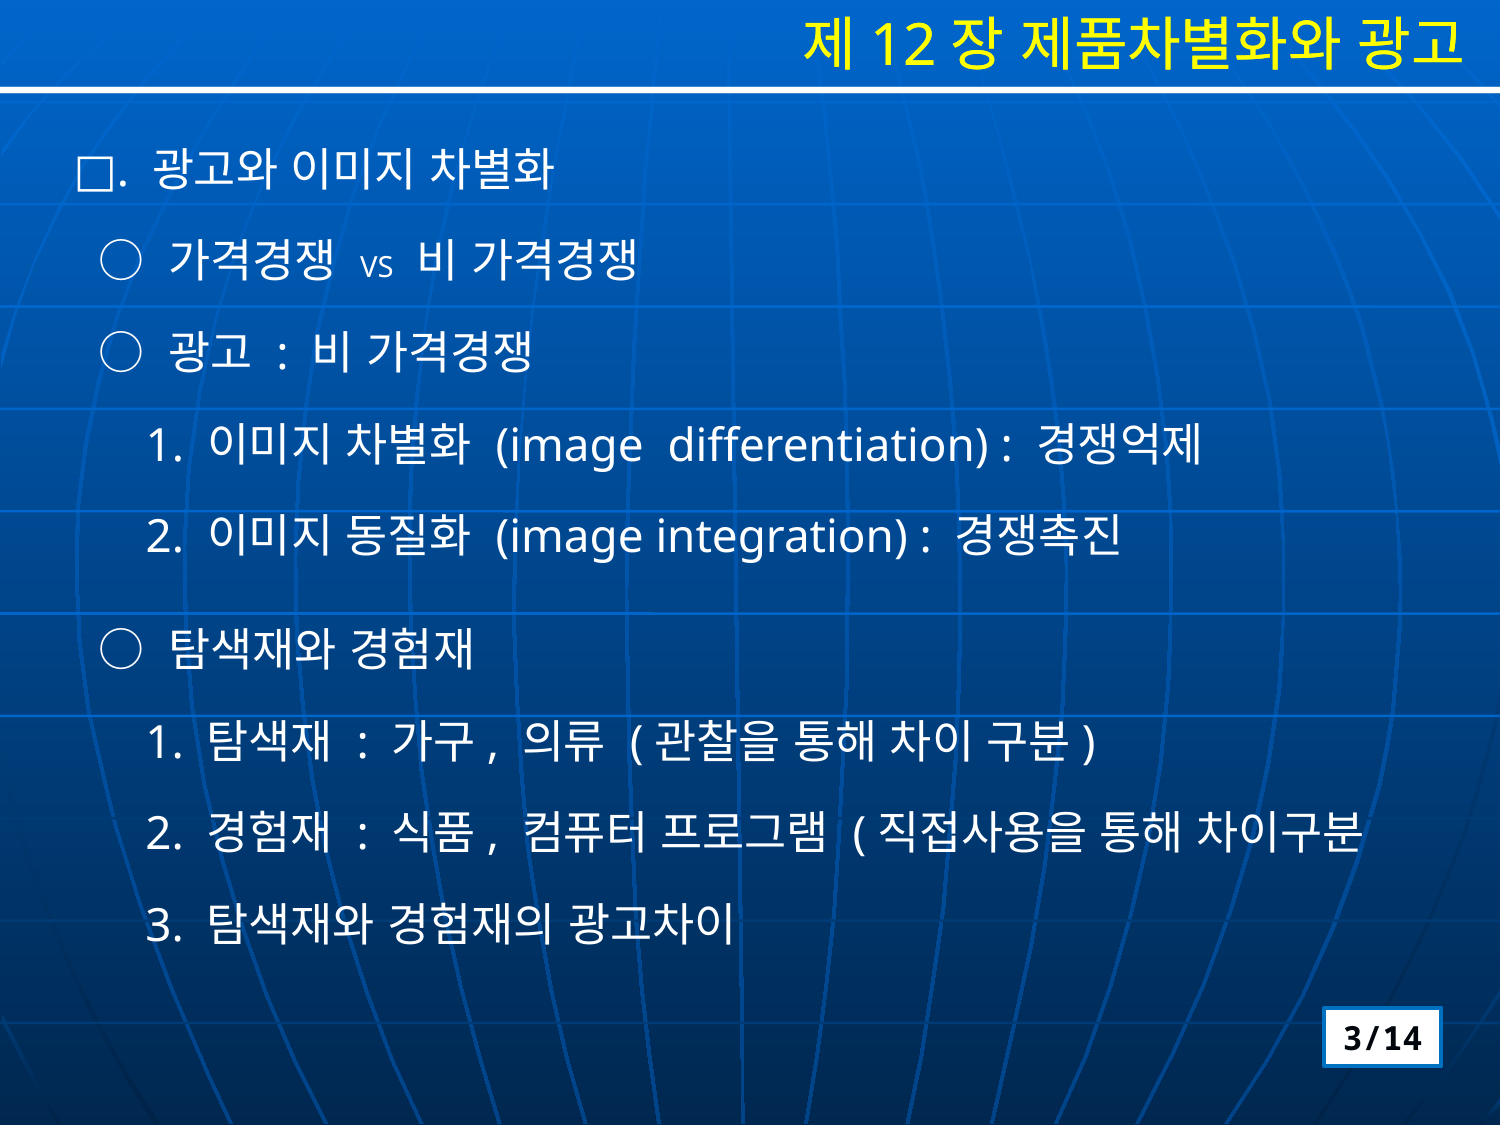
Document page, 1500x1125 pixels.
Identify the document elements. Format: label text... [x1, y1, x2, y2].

list □. 광고와 이미지 차별화 ○ 가격경쟁 VS 비 가격경쟁 ○ 광고 : 비 가격경쟁 1. 이미지 차별화 (image differentiation) : 경쟁억제 2. 이미지 동질화 (image integration) : 경쟁촉진 [58, 105, 1409, 585]
text_box ○ 탐색재와 경험재 1. 탐색재 : 가구, 의류 (관찰을 통해 차이 구분) 2. 경험재 : 식품, 컴퓨터 프로그램 (직접사용을 통해 차이구분 3. 탐색재와 경험재의 광고차이 [58, 585, 1465, 1032]
text_box 3/14 [1322, 1006, 1443, 1068]
